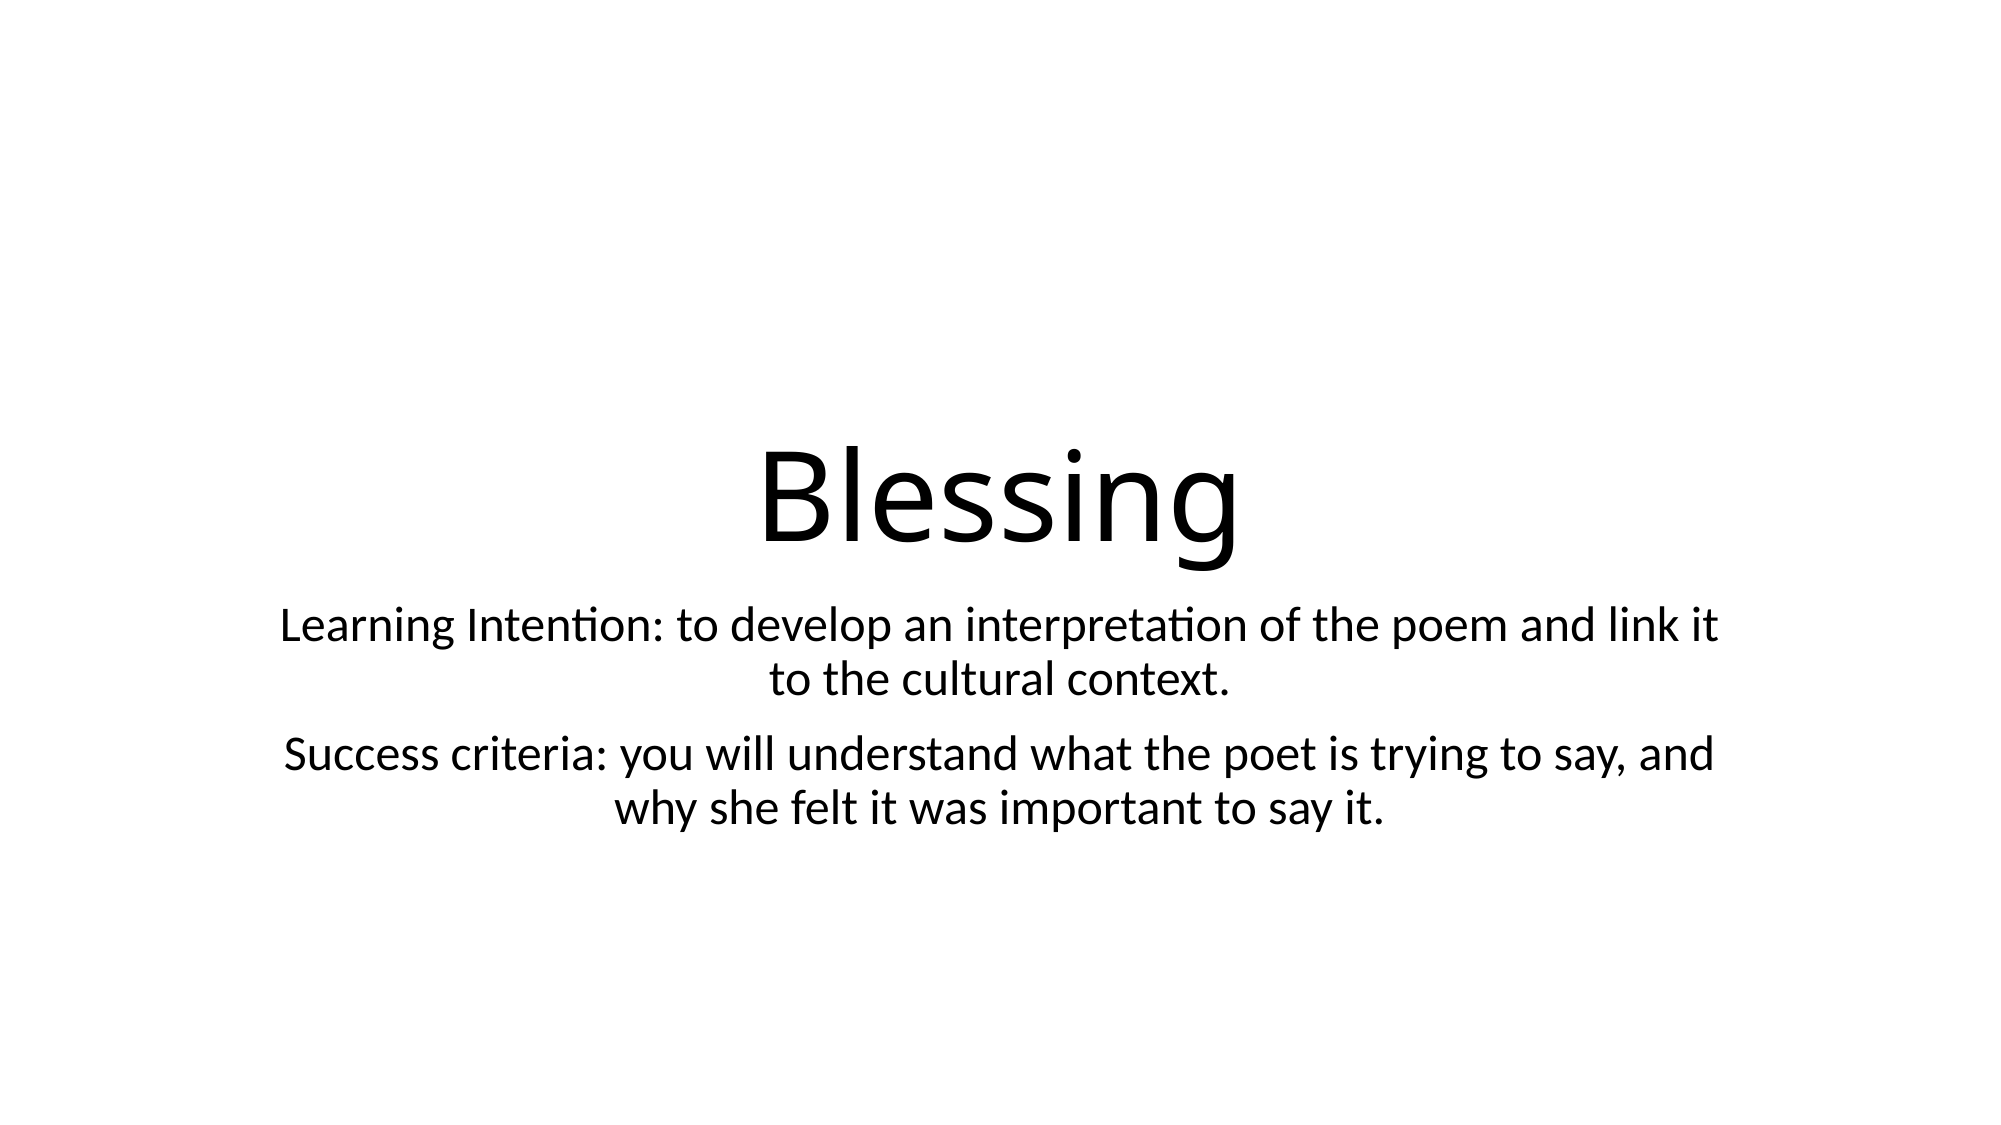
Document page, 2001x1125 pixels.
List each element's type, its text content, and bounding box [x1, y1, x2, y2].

title Blessing [249, 184, 1750, 576]
subtitle Learning Intention: to develop an interpretation of the poem and link it to the cultural context. Success criteria: you will understand what the poet is trying to say, and why she felt it was important to say it. [249, 590, 1750, 863]
